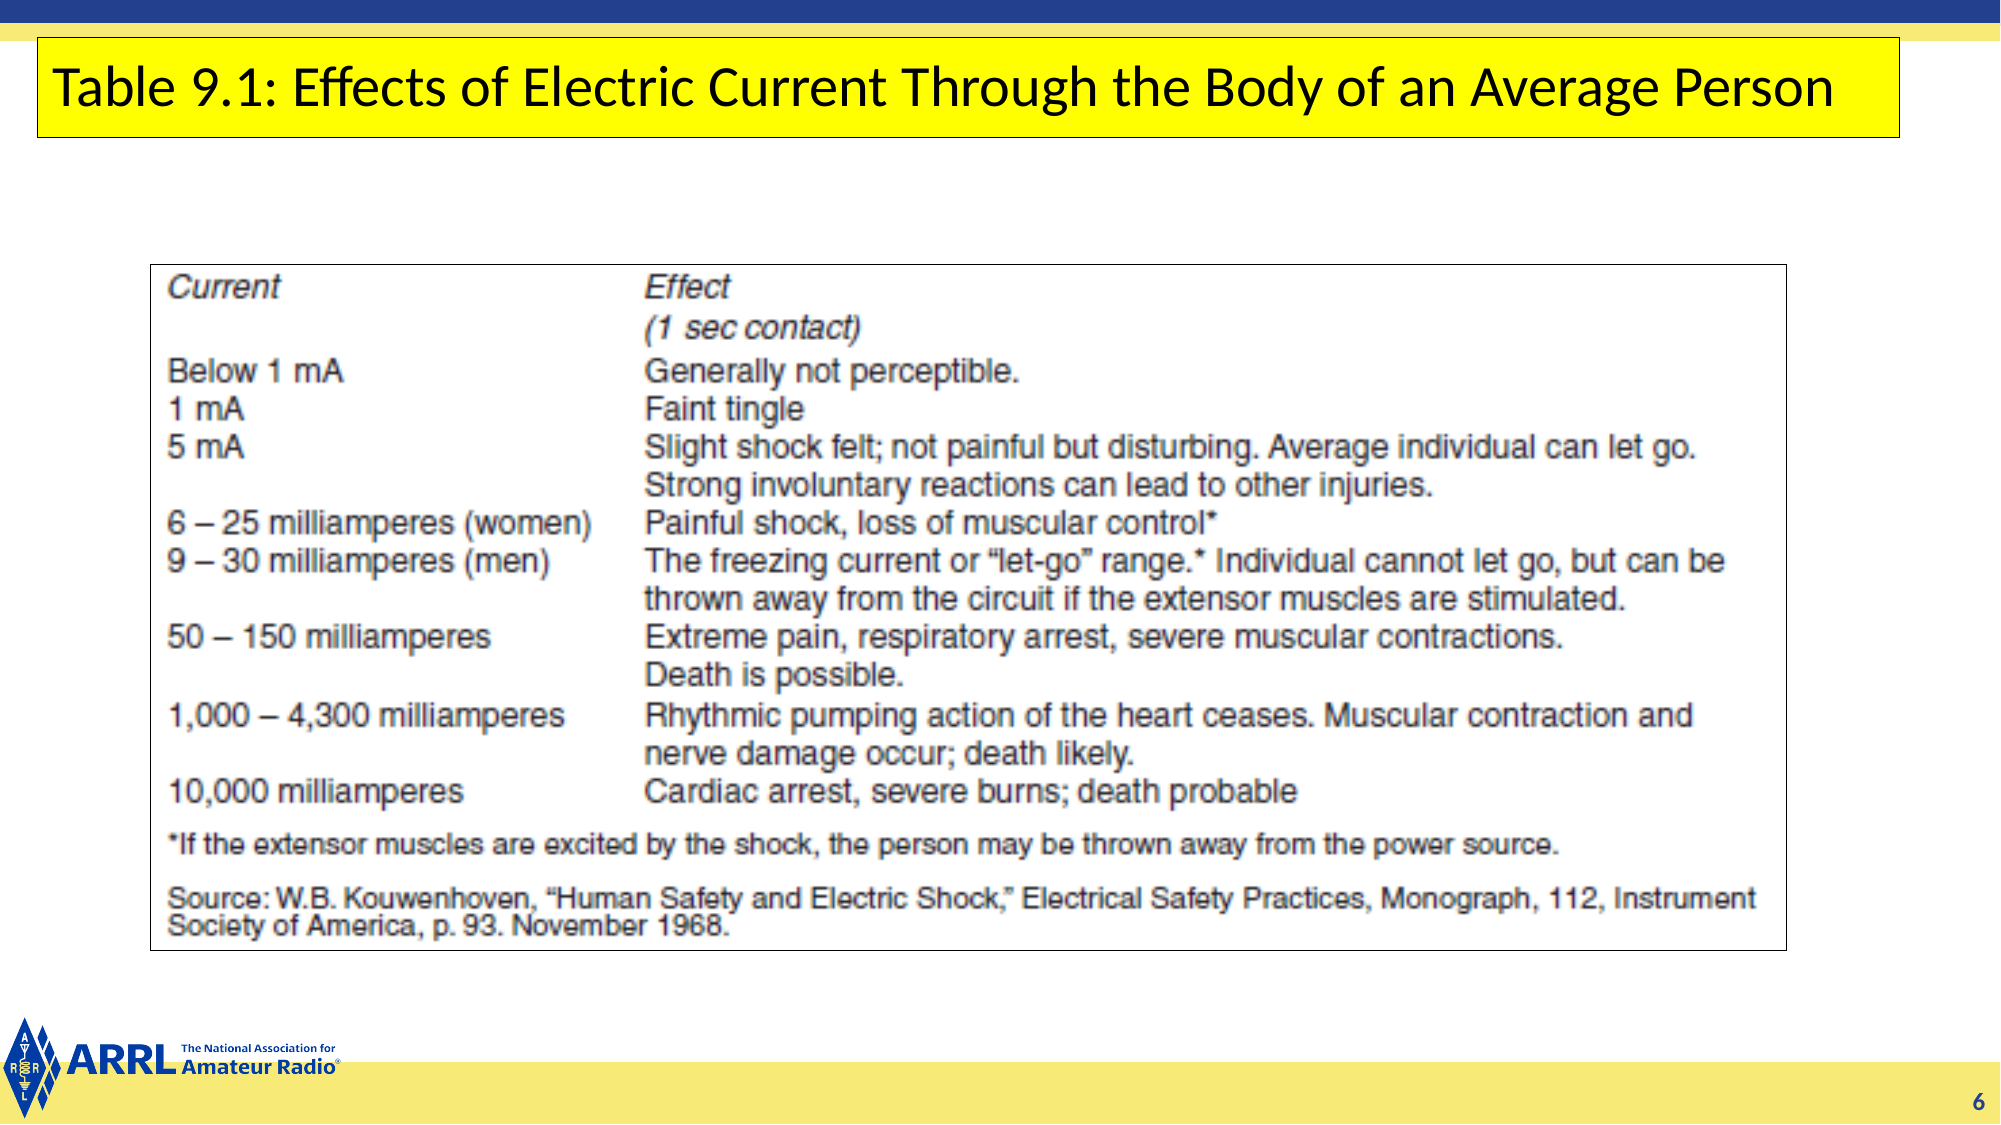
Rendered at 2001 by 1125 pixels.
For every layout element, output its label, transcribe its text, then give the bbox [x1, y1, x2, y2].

title Table 9.1: Effects of Electric Current Through the Body of an Average Person [37, 37, 1900, 138]
picture [1, 1015, 342, 1121]
picture [150, 264, 1787, 951]
